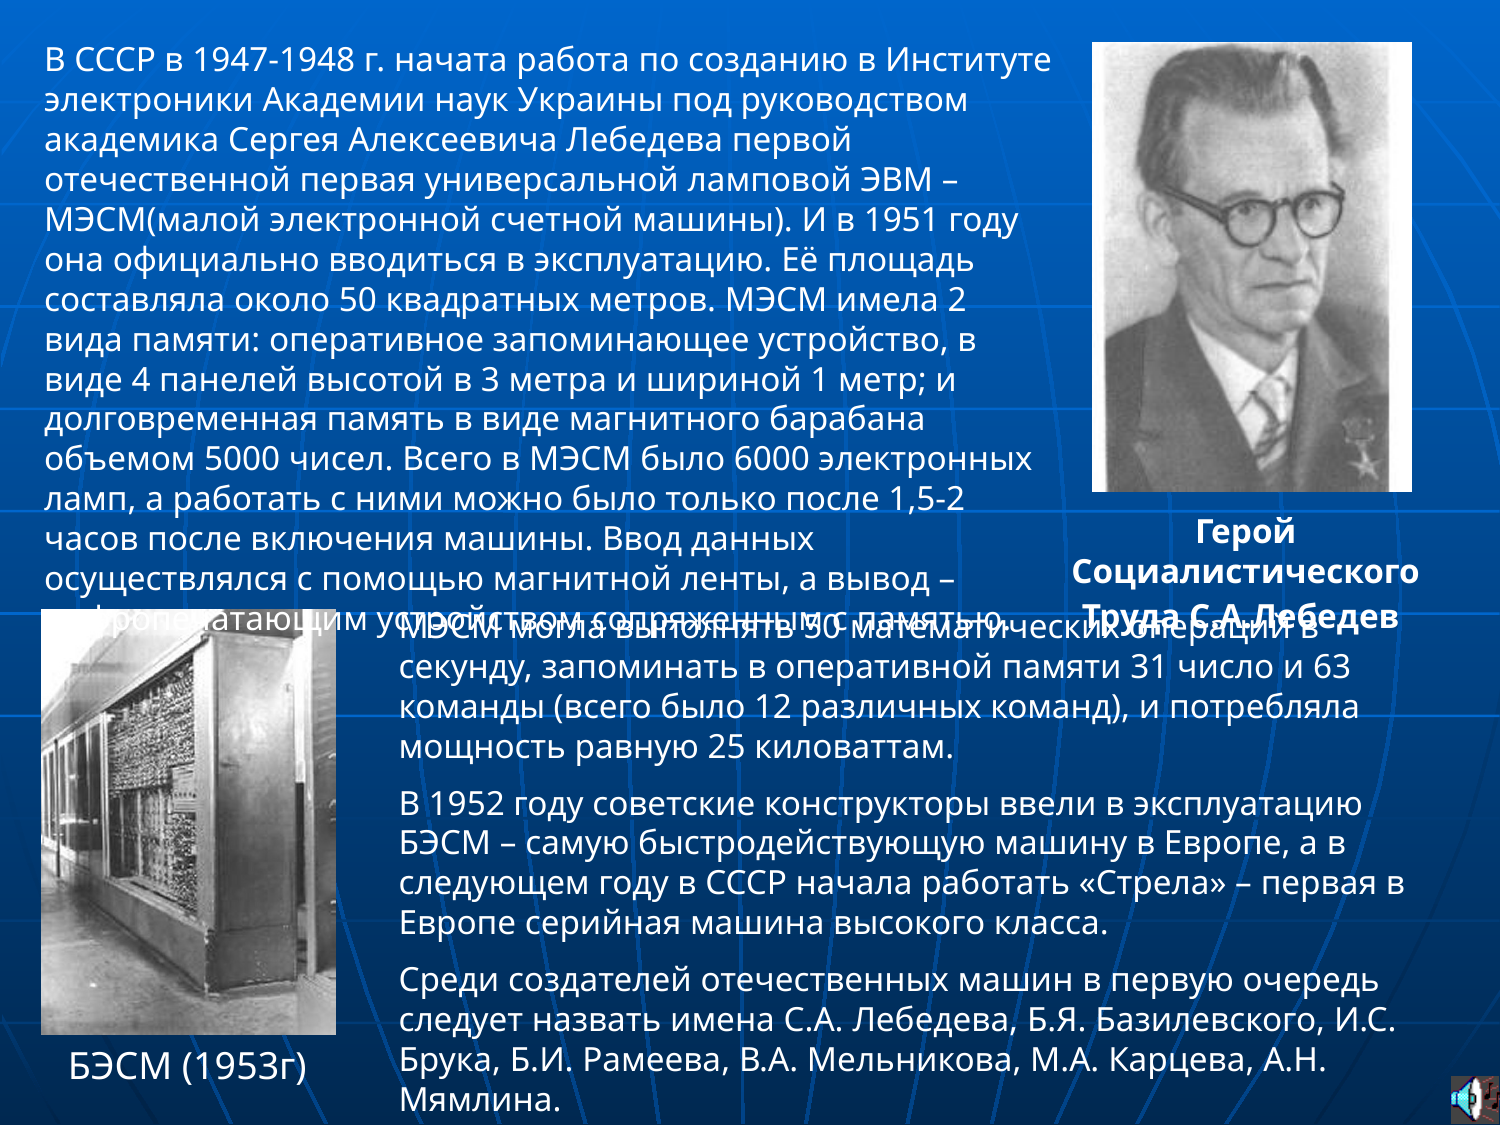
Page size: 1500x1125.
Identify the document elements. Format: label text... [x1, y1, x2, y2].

text_box Герой Социалистического Труда С.А.Лебедев [1021, 503, 1471, 643]
text_box В СССР в 1947-1948 г. начата работа по созданию в Институте электроники Академии наук Украины под руководством академика Сергея Алексеевича Лебедева первой отечественной первая универсальной ламповой ЭВМ – МЭСМ(малой электронной счетной машины). И в 1951 году она официально вводиться в эксплуатацию. Её площадь составляла около 50 квадратных метров. МЭСМ имела 2 вида памяти: оперативное запоминающее устройство, в виде 4 панелей высотой в 3 метра и шириной 1 метр; и долговременная память в виде магнитного барабана объемом 5000 чисел. Всего в МЭСМ было 6000 электронных ламп, а работать с ними можно было только после 1,5-2 часов после включения машины. Ввод данных осуществлялся с помощью магнитной ленты, а вывод – цифропечатающим устройством сопряженным с памятью. [29, 30, 1069, 645]
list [40, 609, 336, 1036]
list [1092, 42, 1412, 492]
picture [1449, 1074, 1500, 1125]
text_box МЭСМ могла выполнять 50 математических операций в секунду, запоминать в оперативной памяти 31 число и 63 команды (всего было 12 различных команд), и потребляла мощность равную 25 киловаттам. В 1952 году советские конструкторы ввели в эксплуатацию БЭСМ – самую быстродействующую машину в Европе, а в следующем году в СССР начала работать «Стрела» – первая в Европе серийная машина высокого класса. Среди создателей отечественных машин в первую очередь следует назвать имена С.А. Лебедева, Б.Я. Базилевского, И.С. Брука, Б.И. Рамеева, В.А. Мельникова, М.А. Карцева, А.Н. Мямлина. [383, 597, 1447, 1125]
text_box БЭСМ (1953г) [53, 1034, 373, 1095]
